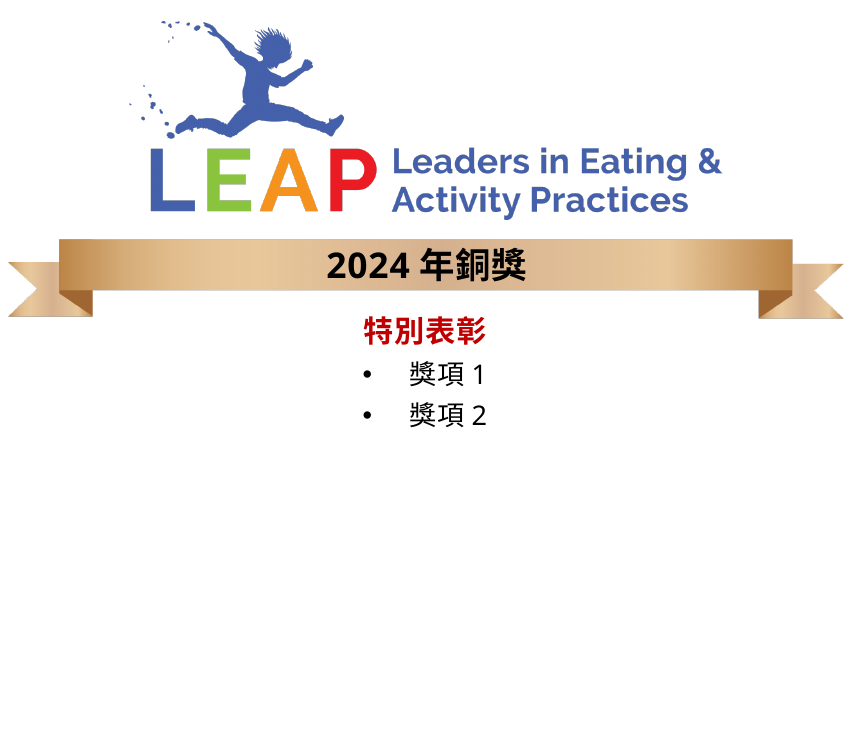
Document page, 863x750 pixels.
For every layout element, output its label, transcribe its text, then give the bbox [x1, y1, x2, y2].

list 特別表彰 獎項1 獎項2 [92, 309, 758, 604]
title 2024年銅獎 [65, 240, 788, 294]
picture [1, 0, 863, 338]
